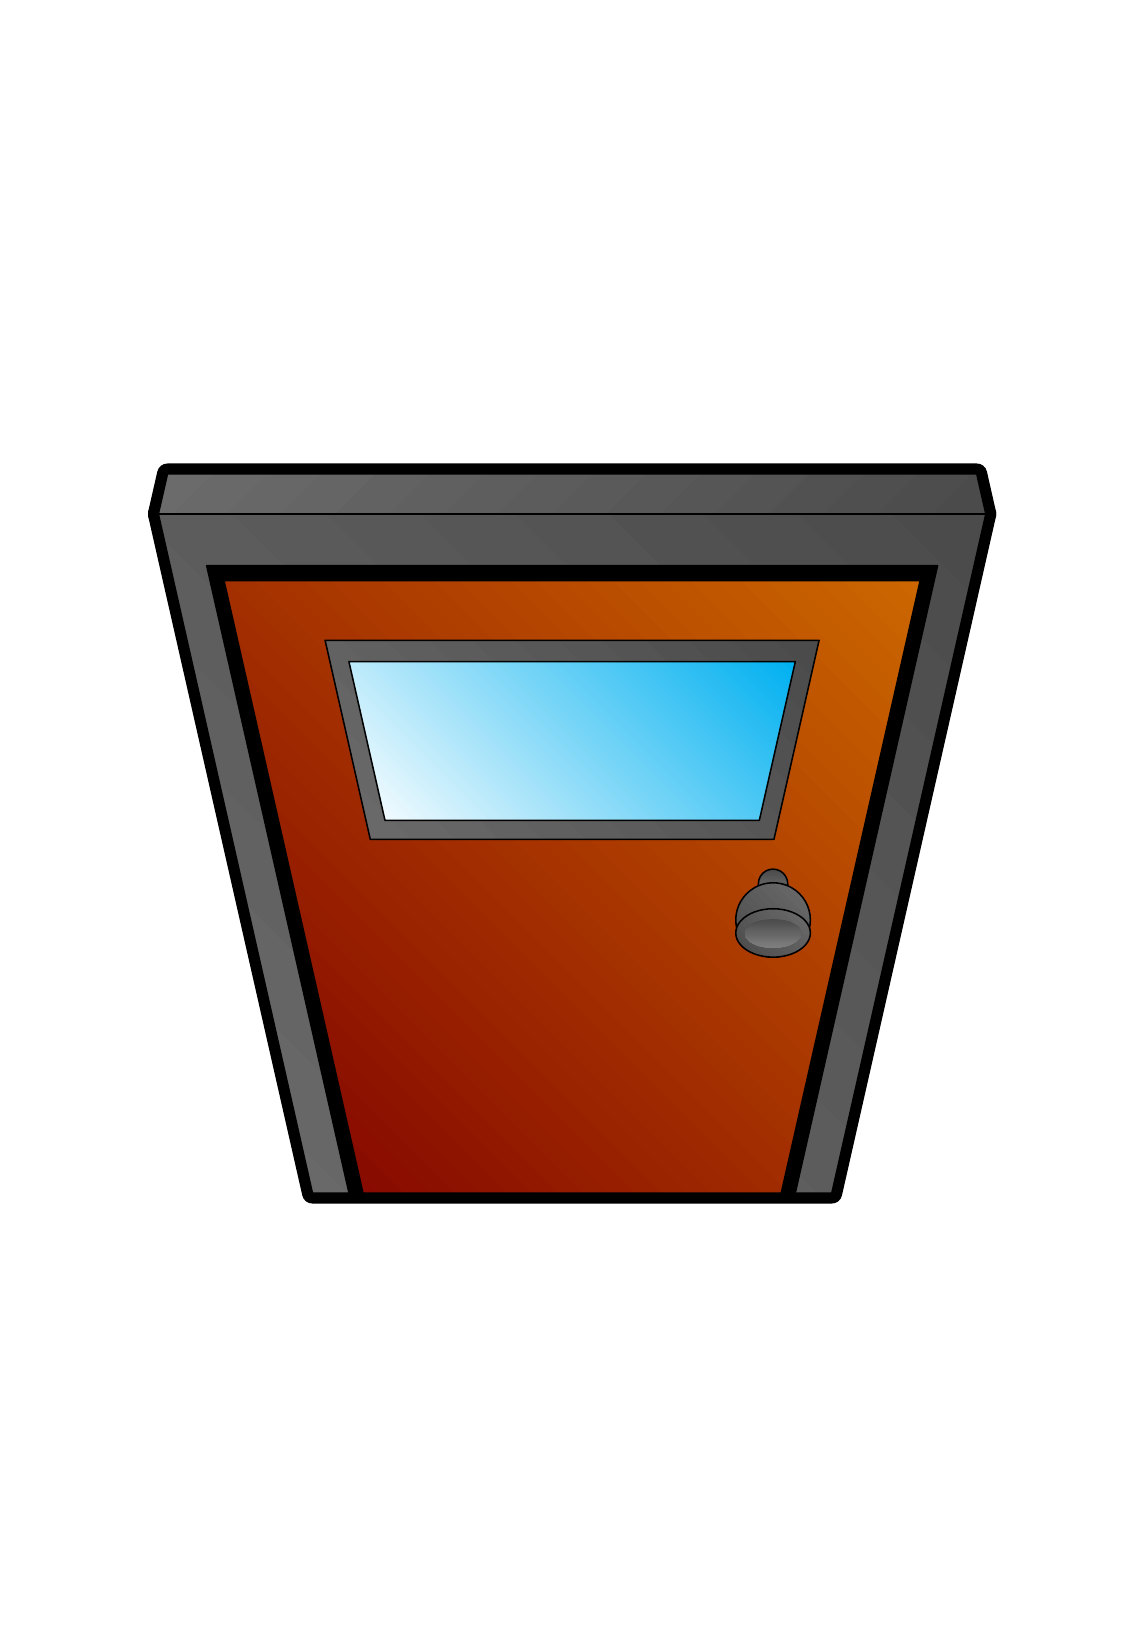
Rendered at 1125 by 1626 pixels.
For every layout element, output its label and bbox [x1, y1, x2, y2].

text_box [158, 473, 987, 1194]
